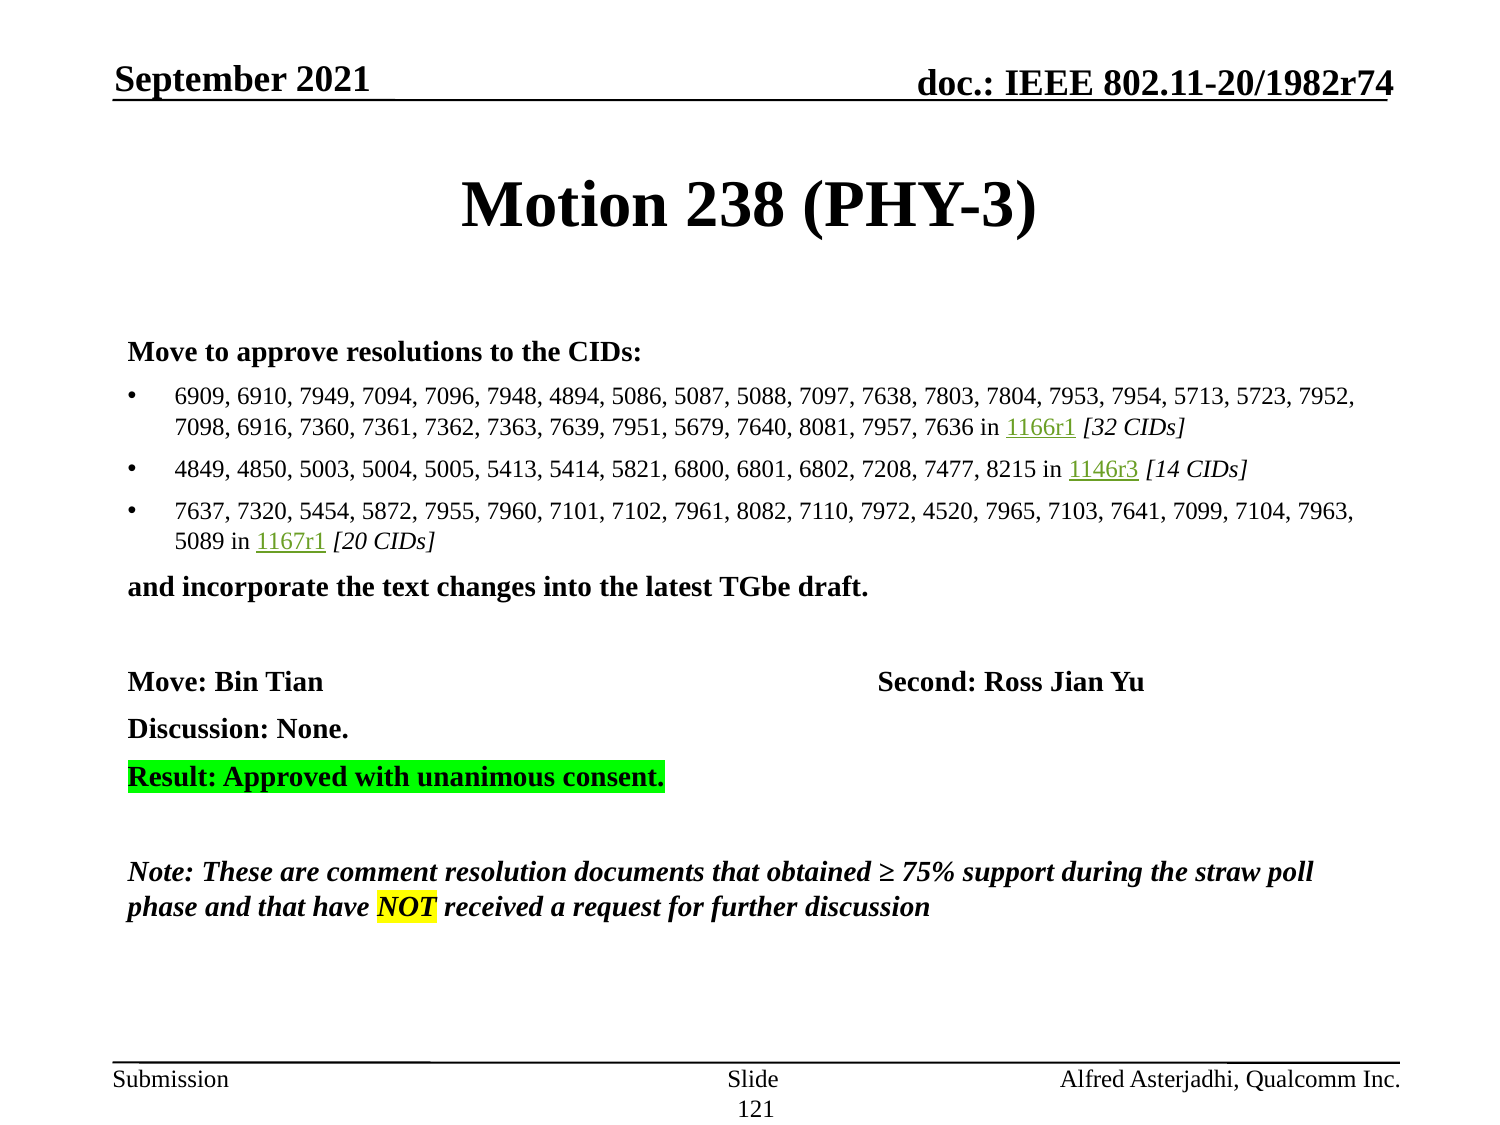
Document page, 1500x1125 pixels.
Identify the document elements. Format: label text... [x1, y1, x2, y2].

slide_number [114, 54, 423, 100]
title Motion 238 (PHY-3) [112, 112, 1388, 288]
footer Alfred Asterjadhi, Qualcomm Inc. [878, 1061, 1402, 1093]
list Move to approve resolutions to the CIDs: 6909, 6910, 7949, 7094, 7096, 7948, 4894, 5086, 5087, 5088, 7097, 7638, 7803, 7804, 7953, 7954, 5713, 5723, 7952, 7098, 6916, 7360, 7361, 7362, 7363, 7639, 7951, 5679, 7640, 8081, 7957, 7636 in 1166r1 [32 CIDs] 4849, 4850, 5003, 5004, 5005, 5413, 5414, 5821, 6800, 6801, 6802, 7208, 7477, 8215 in 1146r3 [14 CIDs] 7637, 7320, 5454, 5872, 7955, 7960, 7101, 7102, 7961, 8082, 7110, 7972, 4520, 7965, 7103, 7641, 7099, 7104, 7963, 5089 in 1167r1 [20 CIDs] and incorporate the text changes into the latest TGbe draft. Move: Bin Tian Second: Ross Jian Yu Discussion: None. Result: Approved with unanimous consent. Note: These are comment resolution documents that obtained ≥ 75% support during the straw poll phase and that have NOT received a request for further discussion [112, 324, 1388, 1063]
slide_number Slide 121 [712, 1061, 800, 1123]
